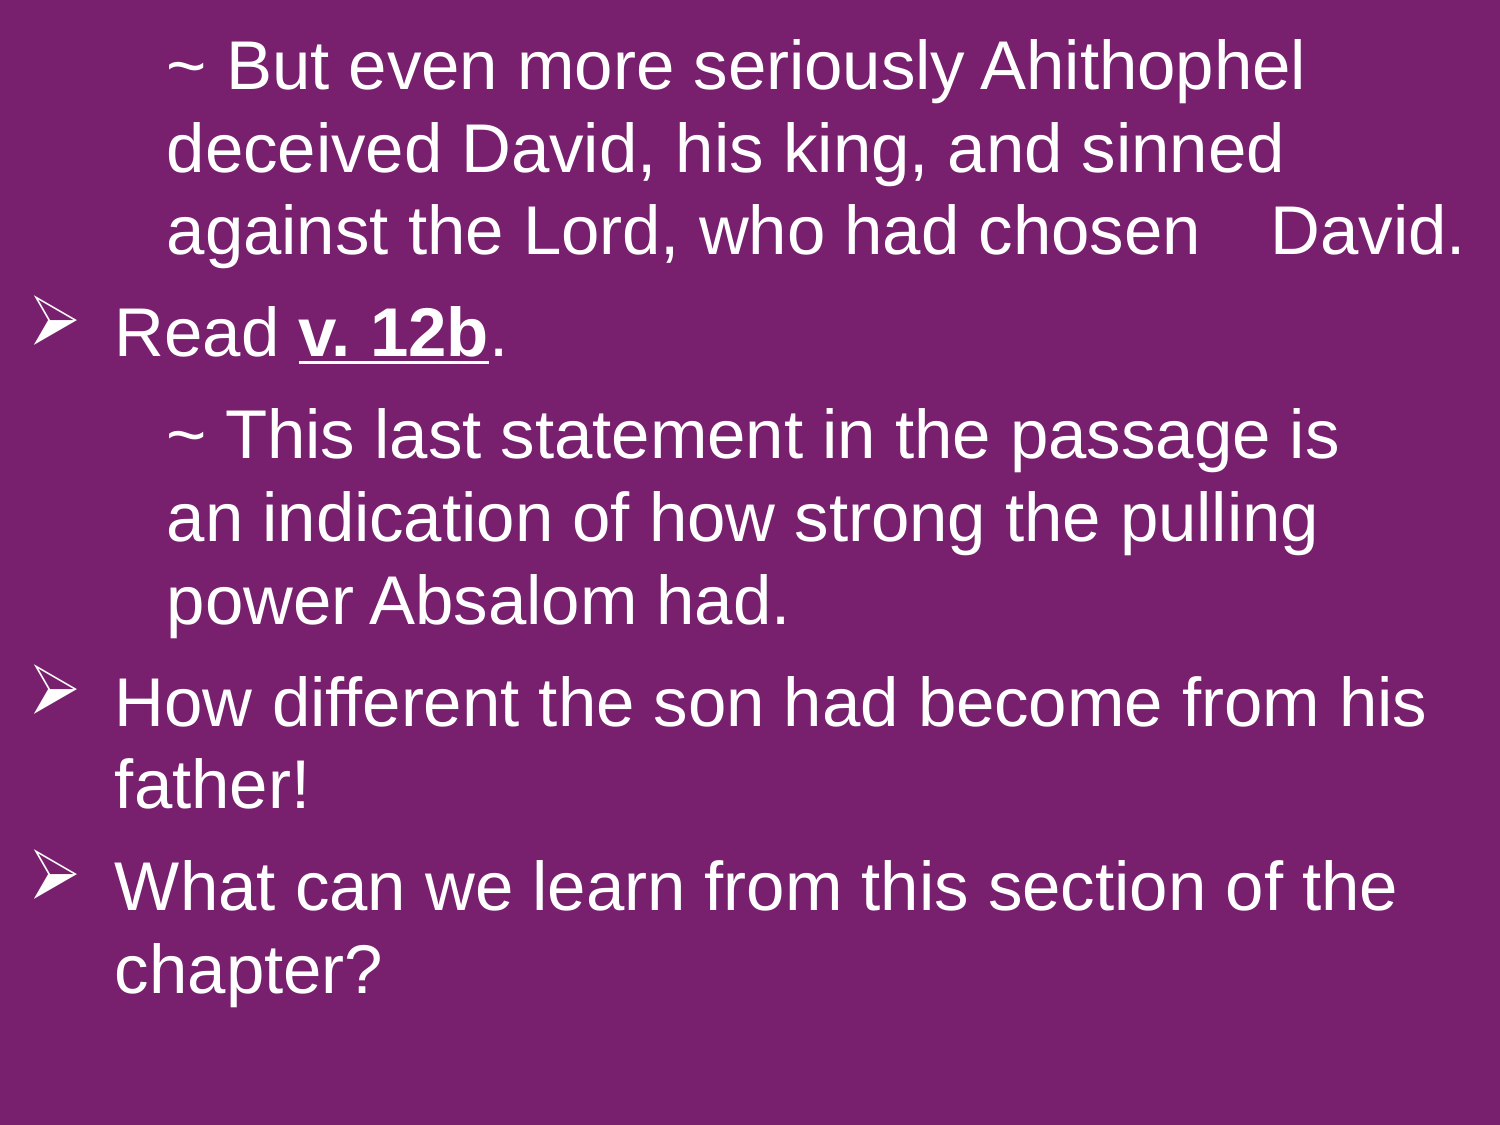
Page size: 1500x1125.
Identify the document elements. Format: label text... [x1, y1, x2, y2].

subtitle ~ But even more seriously Ahithophel deceived David, his king, and sinned against the Lord, who had chosen David. Read v. 12b. ~ This last statement in the passage is an indication of how strong the pulling power Absalom had. How different the son had become from his father! What can we learn from this section of the chapter? [13, 13, 1487, 1110]
